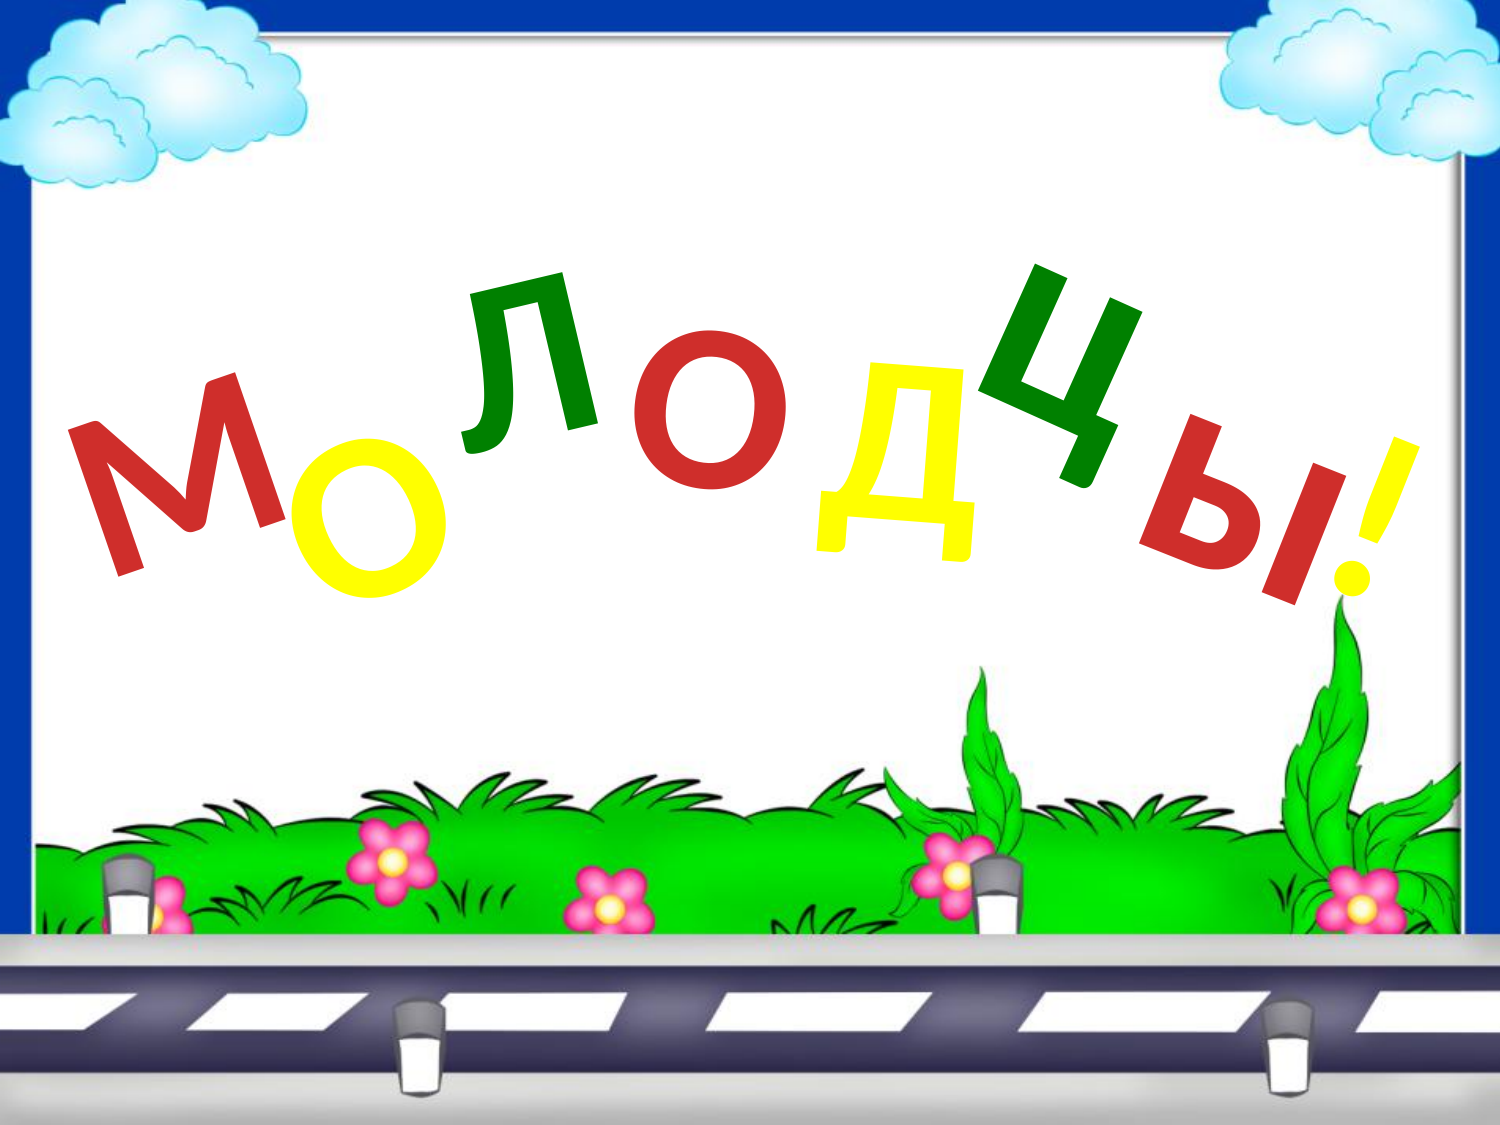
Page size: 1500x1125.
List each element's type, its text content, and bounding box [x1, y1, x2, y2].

text_box ц [920, 108, 1249, 518]
picture [0, 0, 1500, 1125]
text_box О [207, 323, 515, 682]
text_box О [595, 230, 829, 555]
text_box ! [1234, 328, 1500, 683]
text_box Л [384, 174, 618, 515]
text_box Д [794, 267, 1001, 585]
text_box ы [1085, 258, 1403, 666]
text_box М [8, 289, 287, 641]
